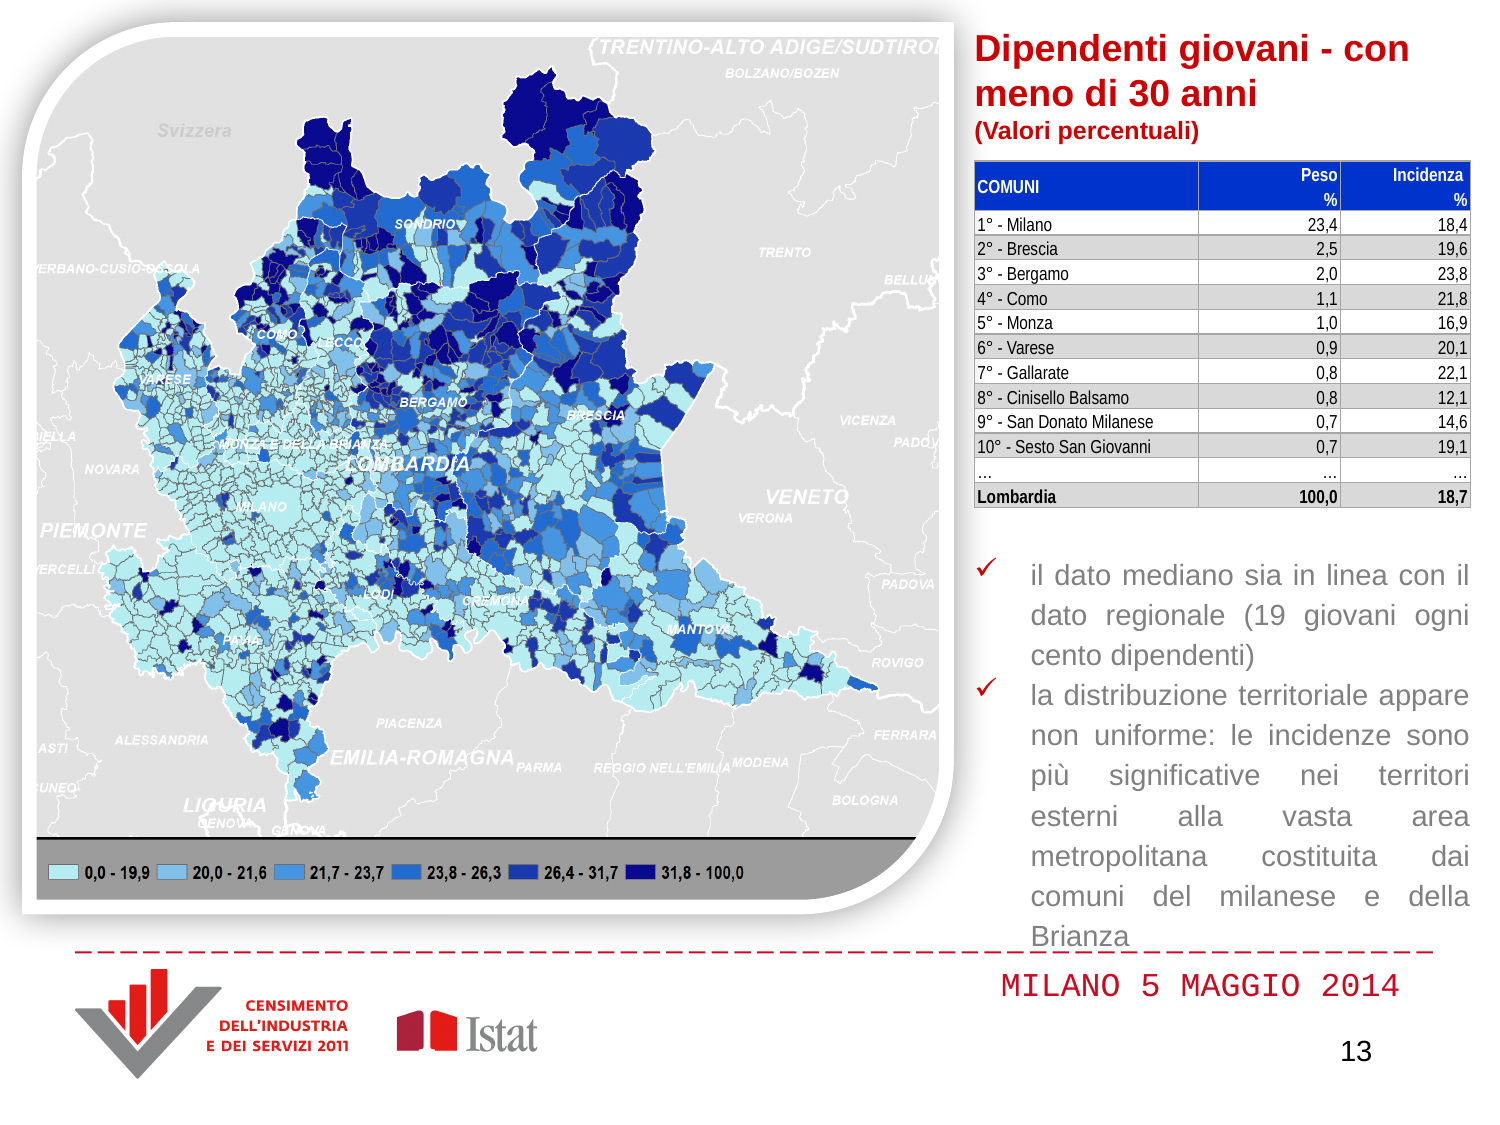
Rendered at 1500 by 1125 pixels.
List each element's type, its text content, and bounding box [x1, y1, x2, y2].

text_box il dato mediano sia in linea con il dato regionale (19 giovani ogni cento dipendenti) la distribuzione territoriale appare non uniforme: le incidenze sono più significative nei territori esterni alla vasta area metropolitana costituita dai comuni del milanese e della Brianza [974, 550, 1471, 929]
table_cell 12,1 [1341, 384, 1470, 408]
table_cell 4° - Como [975, 285, 1198, 309]
table_cell 22,1 [1341, 359, 1470, 383]
table_cell … [1199, 458, 1340, 482]
picture [29, 29, 947, 908]
table_cell 18,4 [1341, 211, 1470, 234]
table_cell 14,6 [1341, 409, 1470, 432]
table_cell 18,7 [1341, 483, 1470, 507]
table_cell 21,8 [1341, 285, 1470, 309]
table_cell 1,1 [1199, 285, 1340, 309]
table_cell 8° - Cinisello Balsamo [975, 384, 1198, 408]
table_cell 3° - Bergamo [975, 260, 1198, 284]
table_cell 23,8 [1341, 260, 1470, 284]
table_cell 0,9 [1199, 335, 1340, 358]
table_cell 19,1 [1341, 434, 1470, 457]
table_cell 1,0 [1199, 310, 1340, 333]
table_cell 2° - Brescia [975, 236, 1198, 259]
table_cell 5° - Monza [975, 310, 1198, 333]
table_cell 0,8 [1199, 359, 1340, 383]
table_cell 6° - Varese [975, 335, 1198, 358]
table_cell 100,0 [1199, 483, 1340, 507]
table_cell 0,7 [1199, 434, 1340, 457]
table_cell 1° - Milano [975, 211, 1198, 234]
table_header Incidenza % [1341, 162, 1470, 210]
table_cell 19,6 [1341, 236, 1470, 259]
table_cell Lombardia [975, 483, 1198, 507]
table_cell 0,8 [1199, 384, 1340, 408]
table_cell 10° - Sesto San Giovanni [975, 434, 1198, 457]
table_cell 2,0 [1199, 260, 1340, 284]
table_cell 2,5 [1199, 236, 1340, 259]
table_header COMUNI [975, 162, 1198, 210]
table_cell 7° - Gallarate [975, 359, 1198, 383]
picture [75, 969, 538, 1082]
table_cell … [975, 458, 1198, 482]
table_cell 23,4 [1199, 211, 1340, 234]
table_cell 0,7 [1199, 409, 1340, 432]
table_cell 16,9 [1341, 310, 1470, 333]
table_cell 9° - San Donato Milanese [975, 409, 1198, 432]
table_cell 20,1 [1341, 335, 1470, 358]
text_box Dipendenti giovani - con meno di 30 anni (Valori percentuali) [974, 19, 1471, 149]
table_cell … [1341, 458, 1470, 482]
slide_number 13 [1074, 1025, 1388, 1100]
table_header Peso % [1199, 162, 1340, 210]
